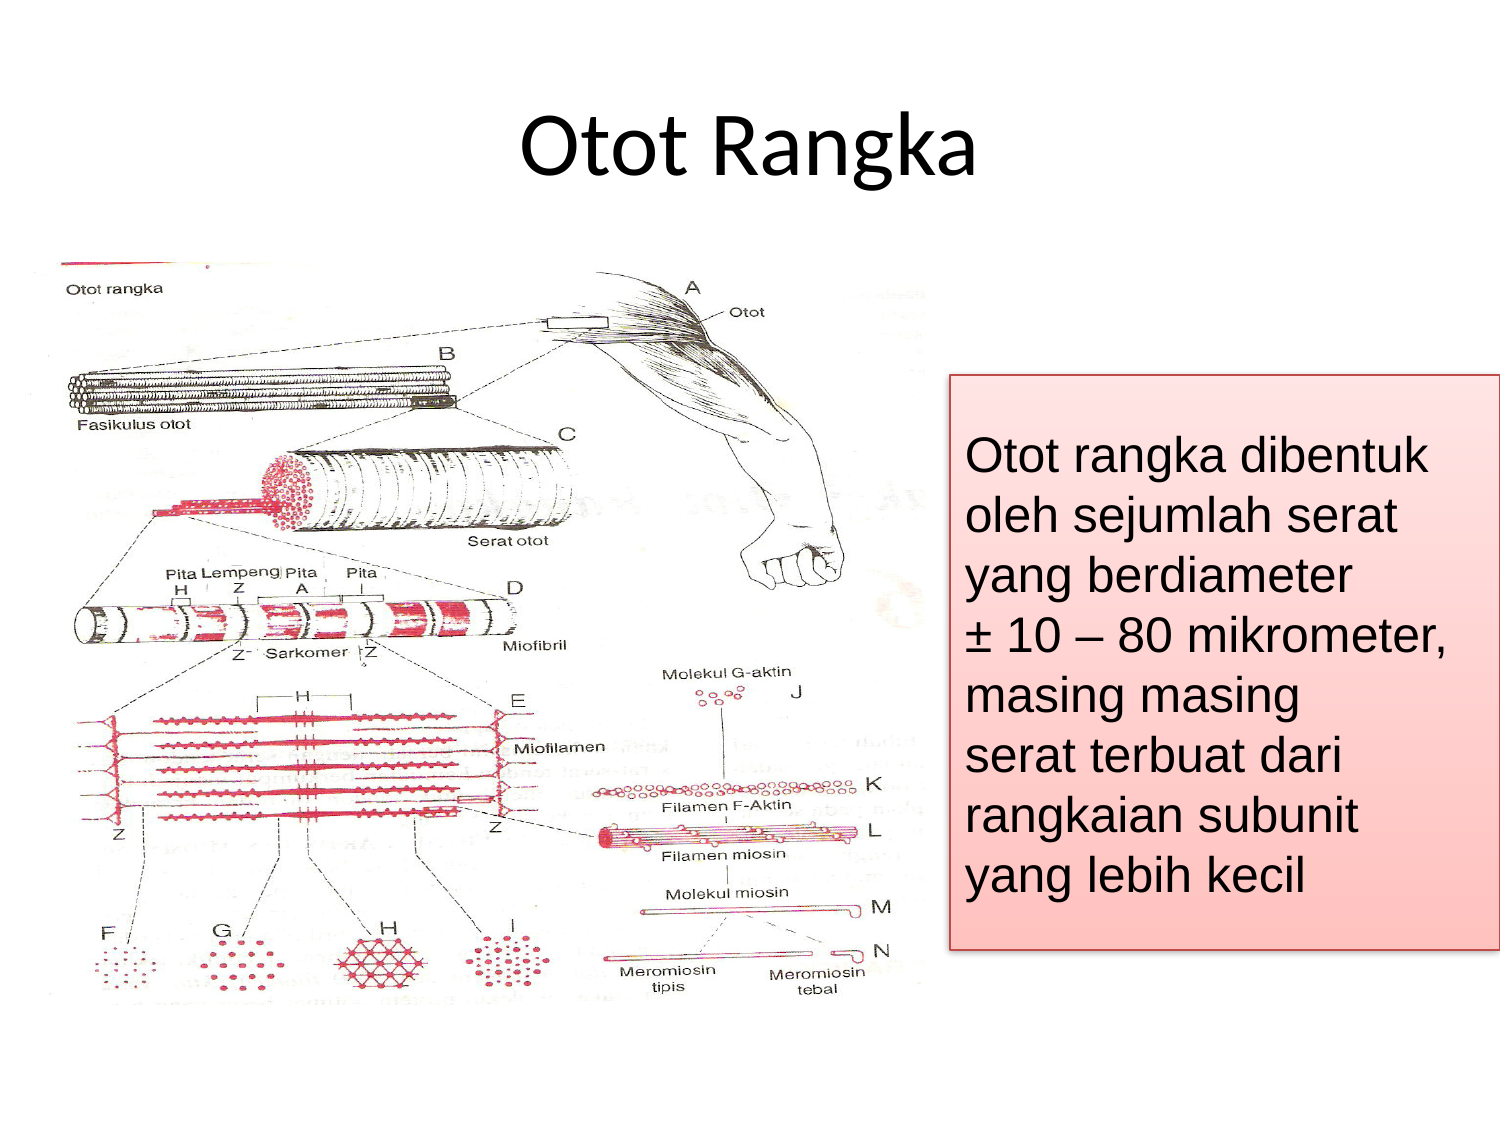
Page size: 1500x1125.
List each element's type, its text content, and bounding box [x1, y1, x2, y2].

title Otot Rangka [75, 45, 1425, 233]
text_box Otot rangka dibentuk oleh sejumlah serat yang berdiameter ± 10 – 80 mikrometer, masing masing serat terbuat dari rangkaian subunit yang lebih kecil [949, 374, 1500, 951]
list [24, 262, 925, 1006]
